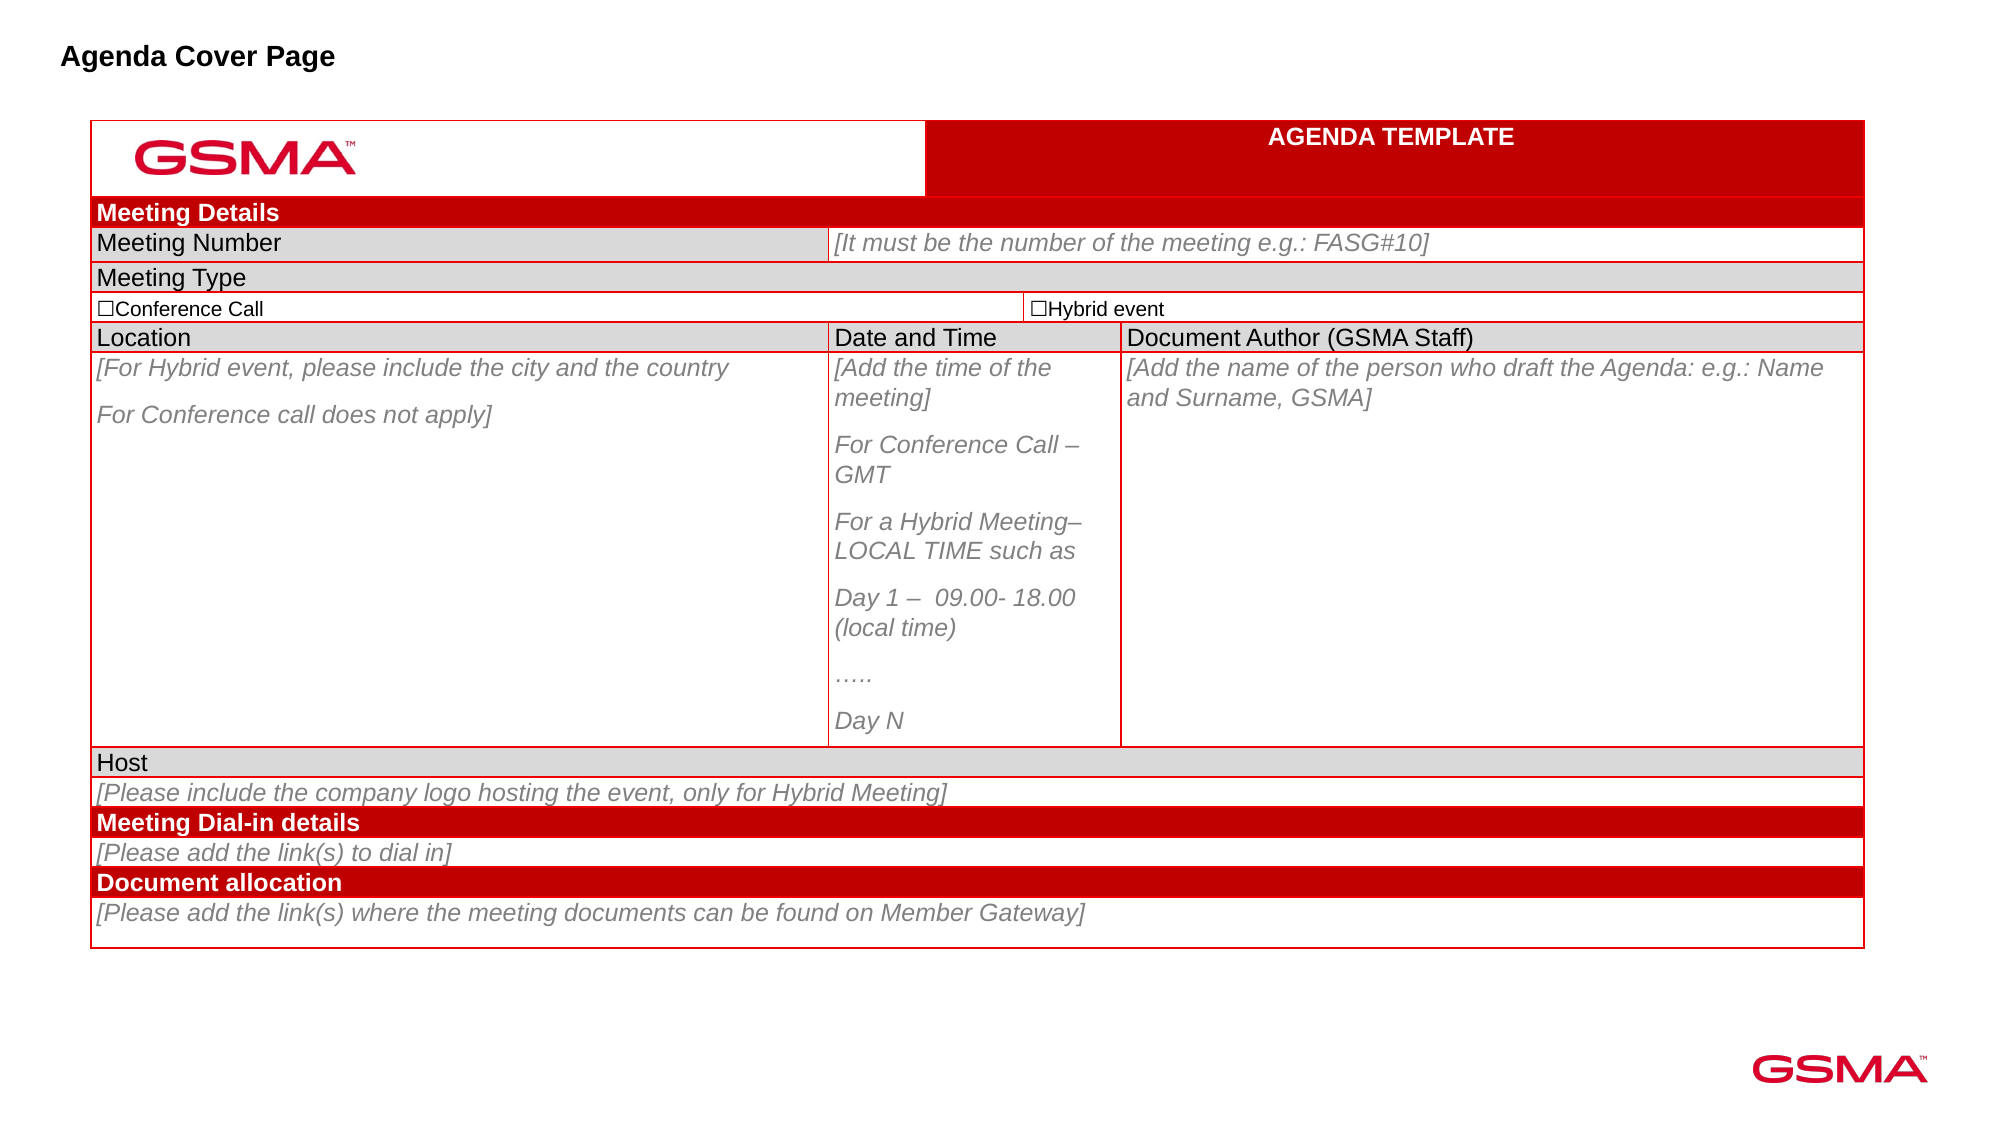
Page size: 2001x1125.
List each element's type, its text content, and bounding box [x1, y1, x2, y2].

table_cell [Add the time of the meeting] For Conference Call – GMT For a Hybrid Meeting– LOCAL TIME such as Day 1 – 09.00- 18.00 (local time) ….. Day N [829, 353, 1120, 746]
table_cell Date and Time [829, 323, 1120, 351]
picture [1753, 1055, 1928, 1083]
table_cell Document Author (GSMA Staff) [1122, 323, 1863, 351]
table_cell ☐Hybrid event [1024, 293, 1863, 321]
table_cell [It must be the number of the meeting e.g.: FASG#10] [829, 228, 1863, 261]
table_cell Location [92, 323, 828, 351]
table_cell Meeting Number [92, 228, 828, 261]
table_header [92, 126, 925, 196]
table_cell ☐Conference Call [92, 293, 1023, 321]
table_cell [Please include the company logo hosting the event, only for Hybrid Meeting] [92, 778, 1863, 806]
table_cell Meeting Type [92, 263, 1863, 291]
table_cell Host [92, 748, 1863, 776]
table_cell Meeting Details [92, 198, 1863, 226]
picture [135, 140, 356, 175]
table_cell [Please add the link(s) to dial in] [92, 838, 1863, 866]
table_cell [For Hybrid event, please include the city and the country For Conference call does not apply] [92, 353, 828, 746]
table_cell Document allocation [92, 868, 1863, 896]
table_cell Meeting Dial-in details [92, 808, 1863, 836]
table_cell [Please add the link(s) where the meeting documents can be found on Member Gateway] [92, 898, 1863, 947]
table_cell [Add the name of the person who draft the Agenda: e.g.: Name and Surname, GSMA] [1122, 353, 1863, 746]
table_header AGENDA TEMPLATE [927, 121, 1863, 196]
text_box Agenda Cover Page [44, 0, 1069, 126]
